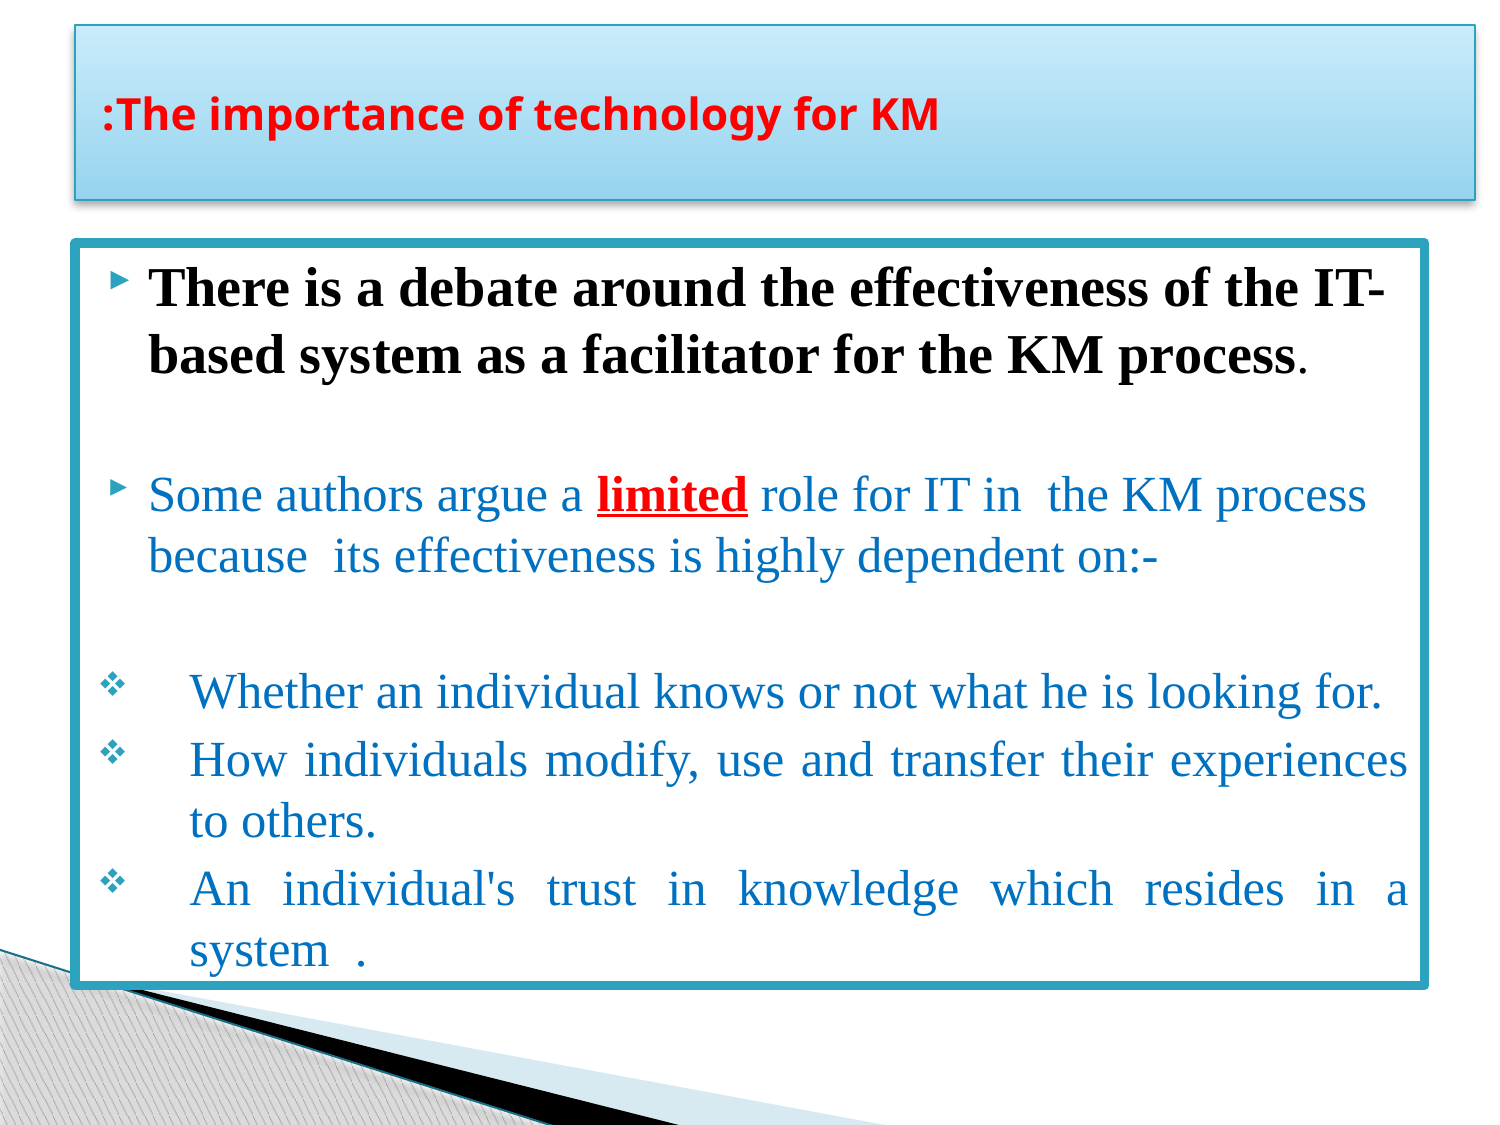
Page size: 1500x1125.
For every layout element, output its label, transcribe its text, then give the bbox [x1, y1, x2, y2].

list There is a debate around the effectiveness of the IT-based system as a facilitator for the KM process. Some authors argue a limited role for IT in the KM process because its effectiveness is highly dependent on:- Whether an individual knows or not what he is looking for. How individuals modify, use and transfer their experiences to others. An individual's trust in knowledge which resides in a system . [70, 238, 1429, 990]
title The importance of technology for KM: [74, 24, 1476, 201]
